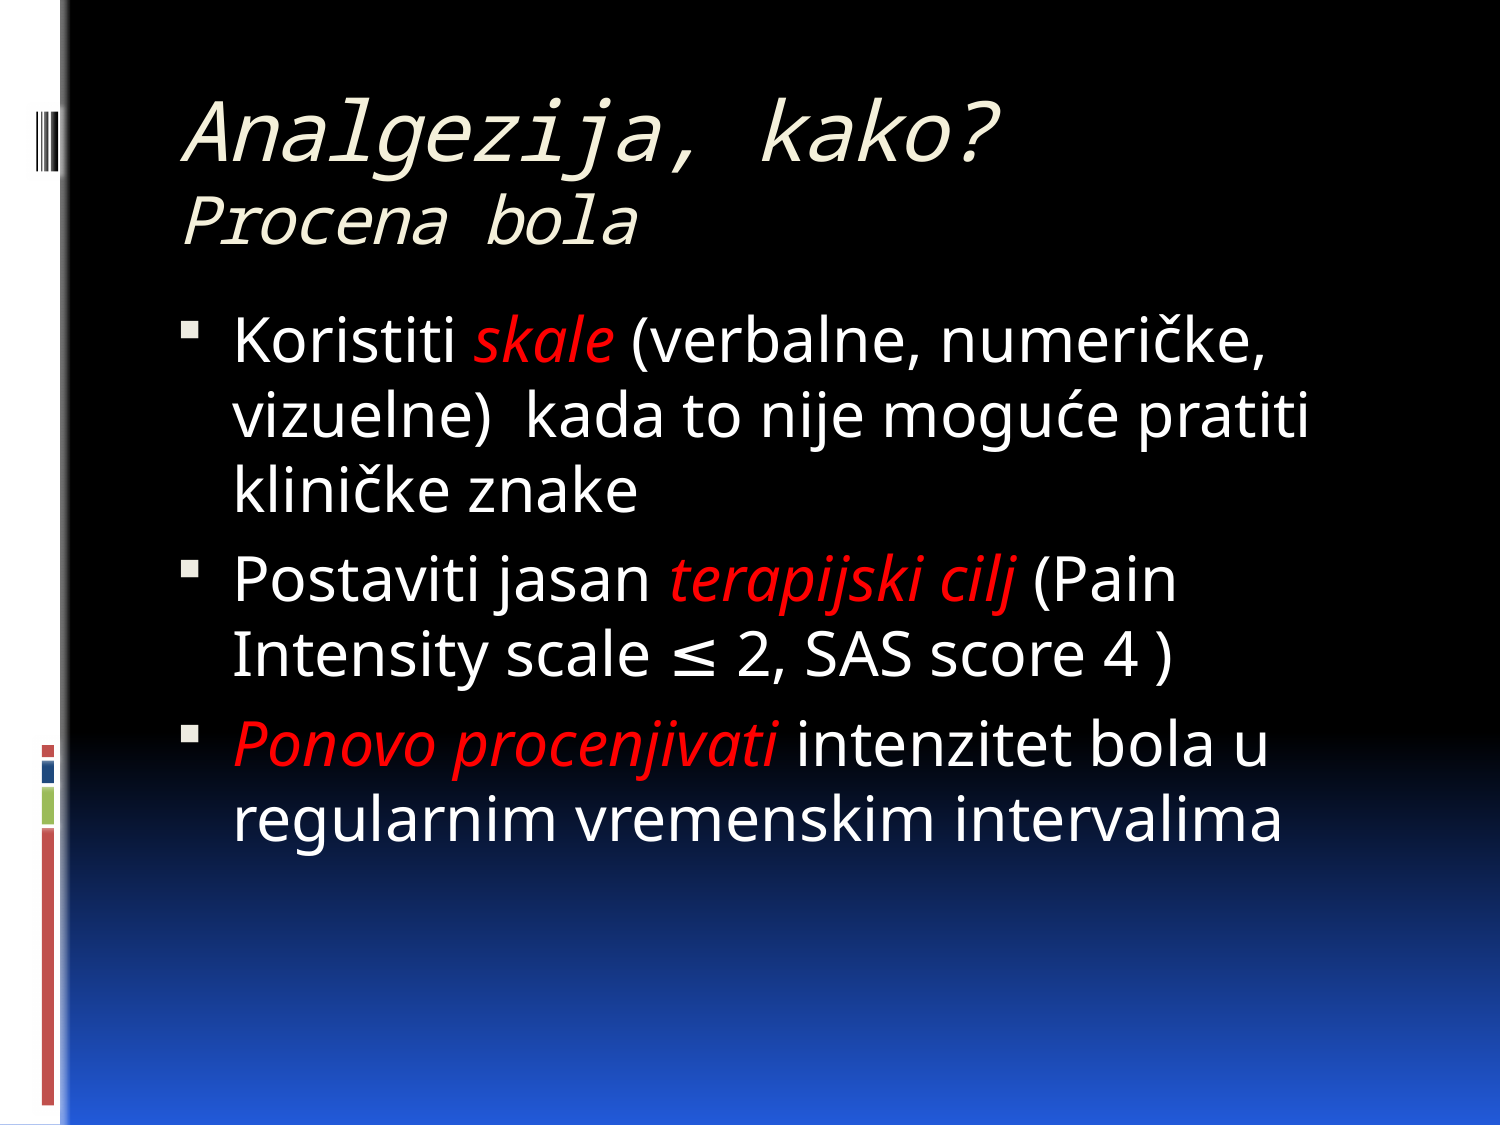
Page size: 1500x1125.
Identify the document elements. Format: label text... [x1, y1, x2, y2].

title Analgezija, kako? Procena bola [164, 70, 1439, 221]
list Koristiti skale (verbalne, numeričke, vizuelne) kada to nije moguće pratiti kliničke znake Postaviti jasan terapijski cilj (Pain Intensity scale ≤ 2, SAS score 4 ) Ponovo procenjivati intenzitet bola u regularnim vremenskim intervalima [150, 292, 1425, 1043]
